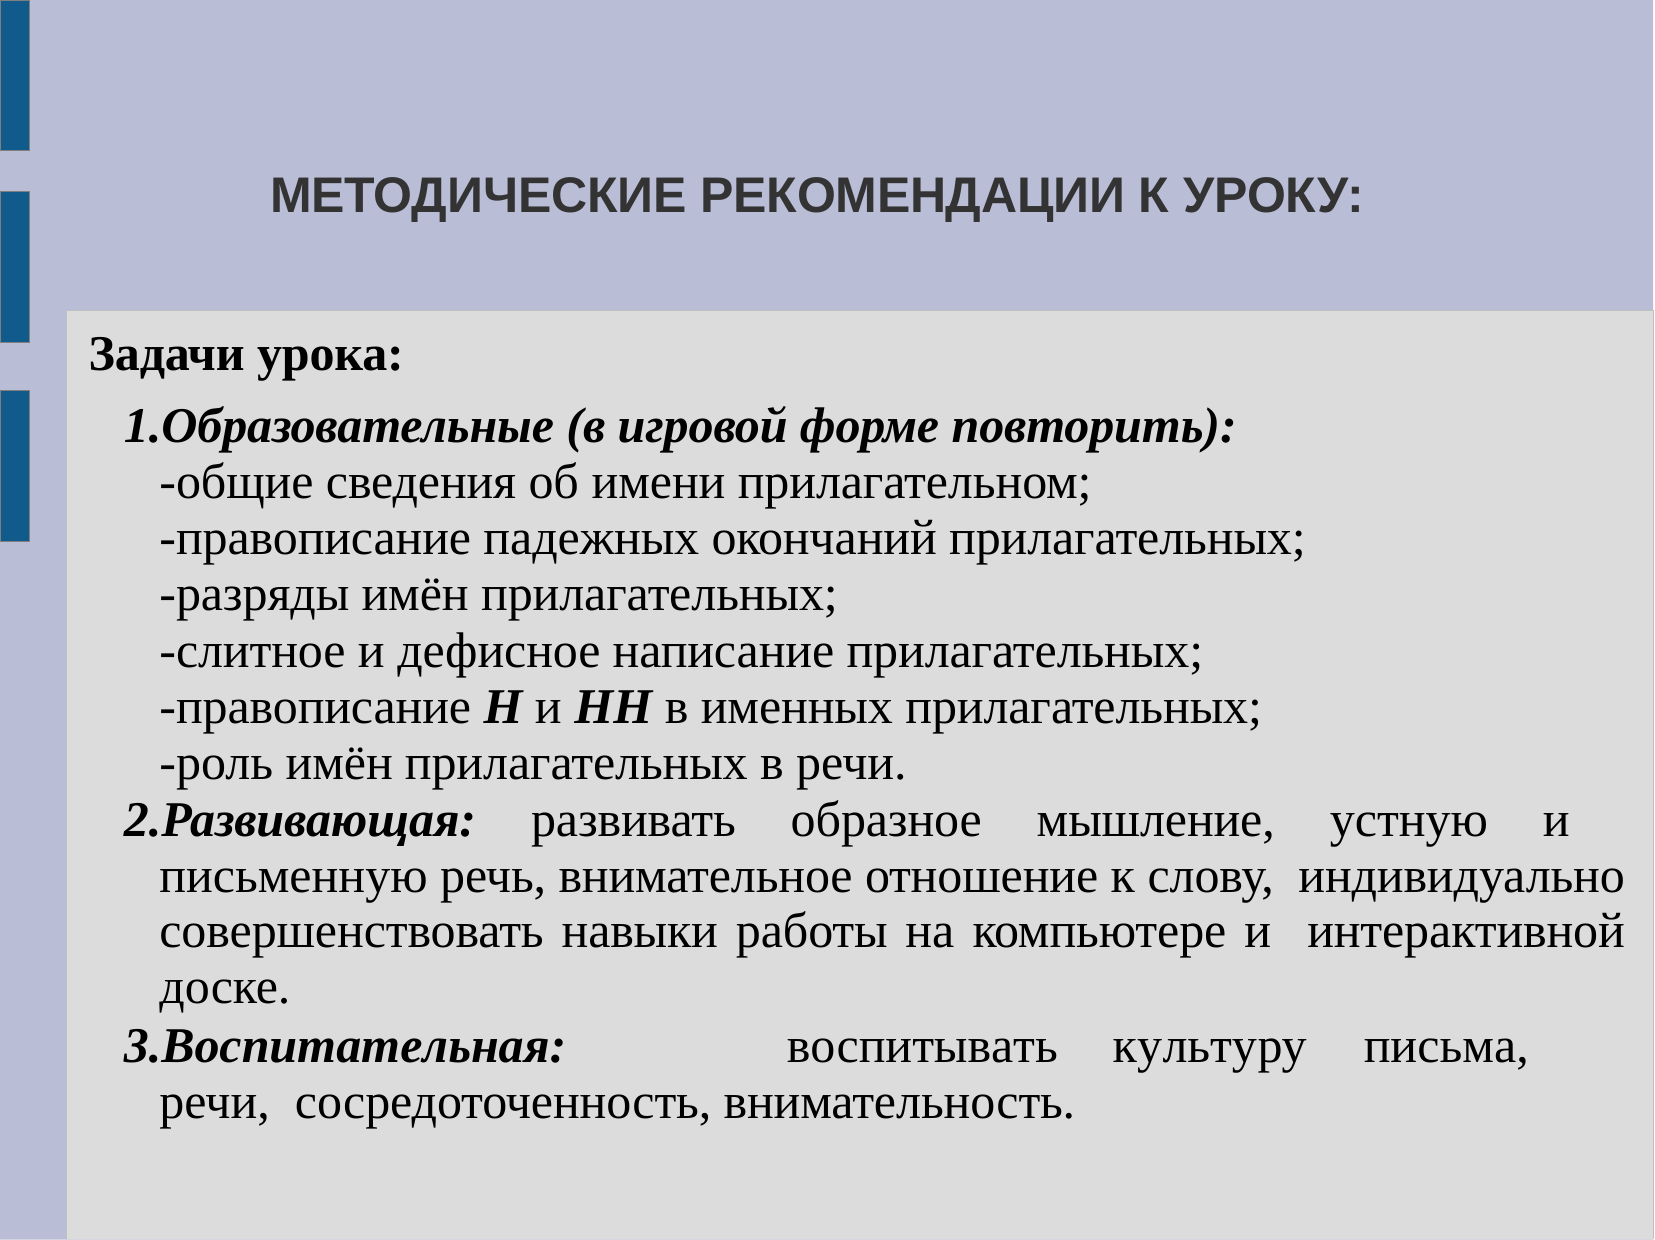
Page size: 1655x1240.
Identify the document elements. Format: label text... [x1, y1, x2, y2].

text_box Задачи урока: Образовательные (в игровой форме повторить): -общие сведения об имени прилагательном; -правописание падежных окончаний прилагательных; -разряды имён прилагательных; -слитное и дефисное написание прилагательных; -правописание Н и НН в именных прилагательных; -роль имён прилагательных в речи. Развивающая: развивать образное мышление, устную и письменную речь, внимательное отношение к слову, индивидуально совершенствовать навыки работы на компьютере и интерактивной доске. Воспитательная: воспитывать культуру письма, речи, сосредоточенность, внимательность. [86, 304, 1626, 1129]
title МЕТОДИЧЕСКИЕ РЕКОМЕНДАЦИИ К УРОКУ: [267, 160, 1373, 304]
